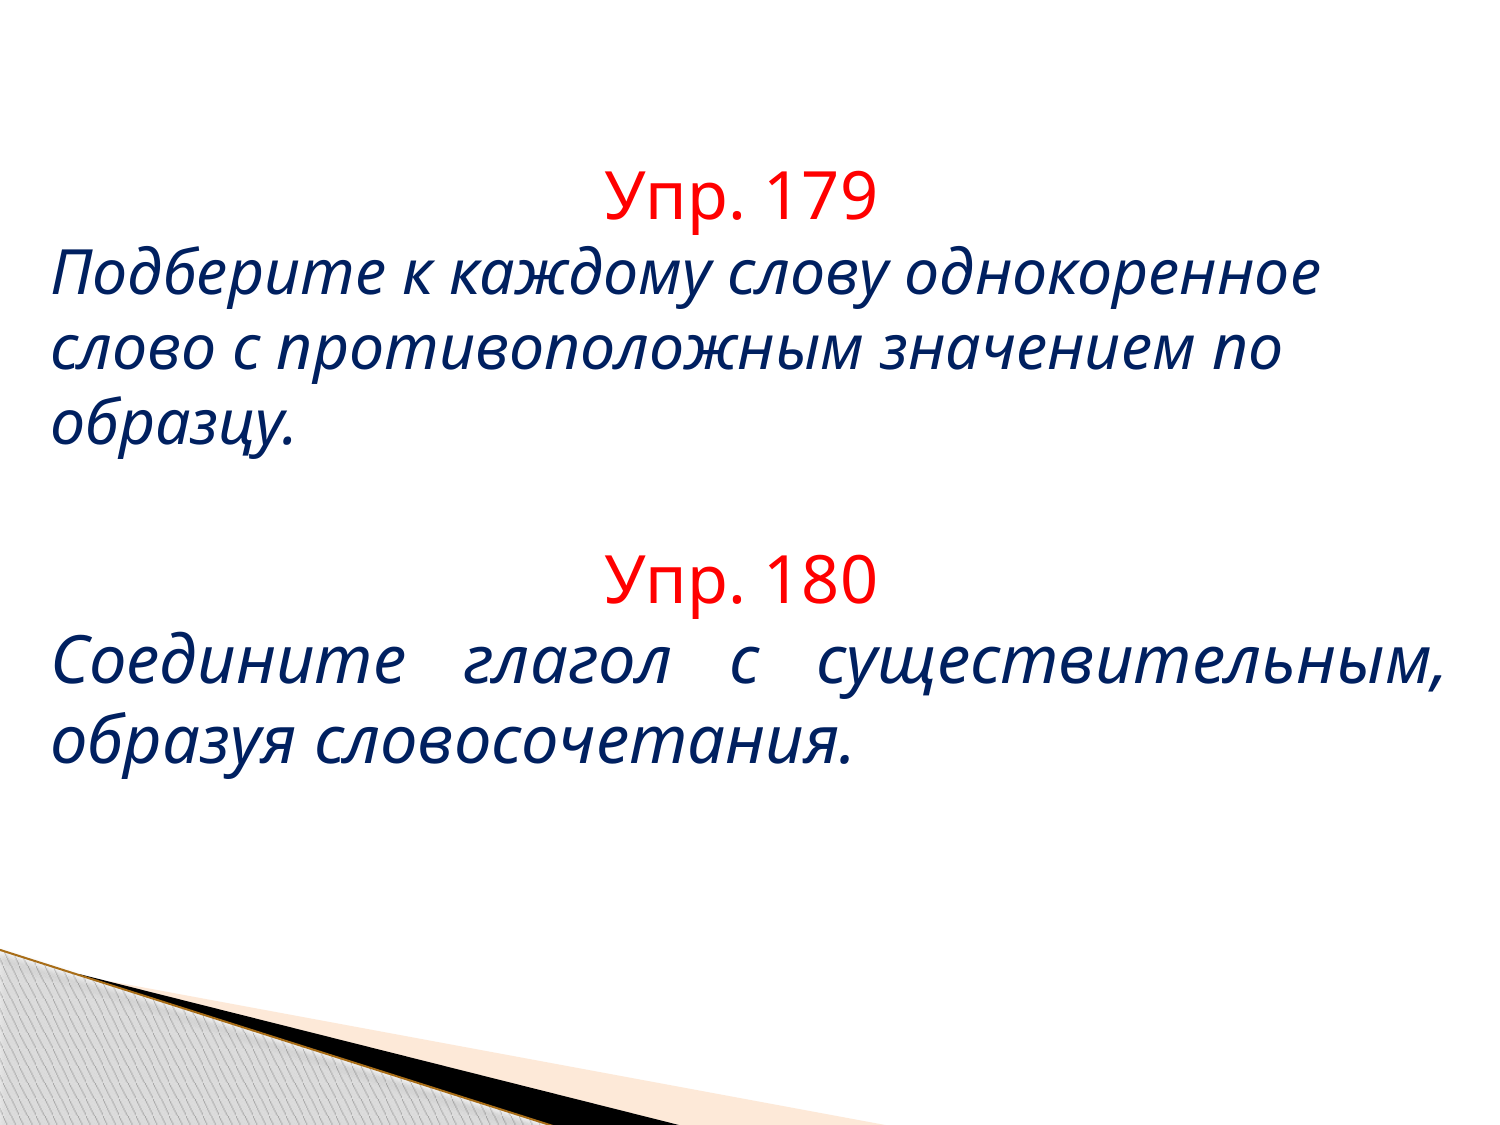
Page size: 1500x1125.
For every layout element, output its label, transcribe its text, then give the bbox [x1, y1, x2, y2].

text_box Упр. 179 Подберите к каждому слову однокоренное слово с противоположным значением по образцу. Упр. 180 Соедините глагол с существительным, образуя словосочетания. [35, 144, 1465, 785]
